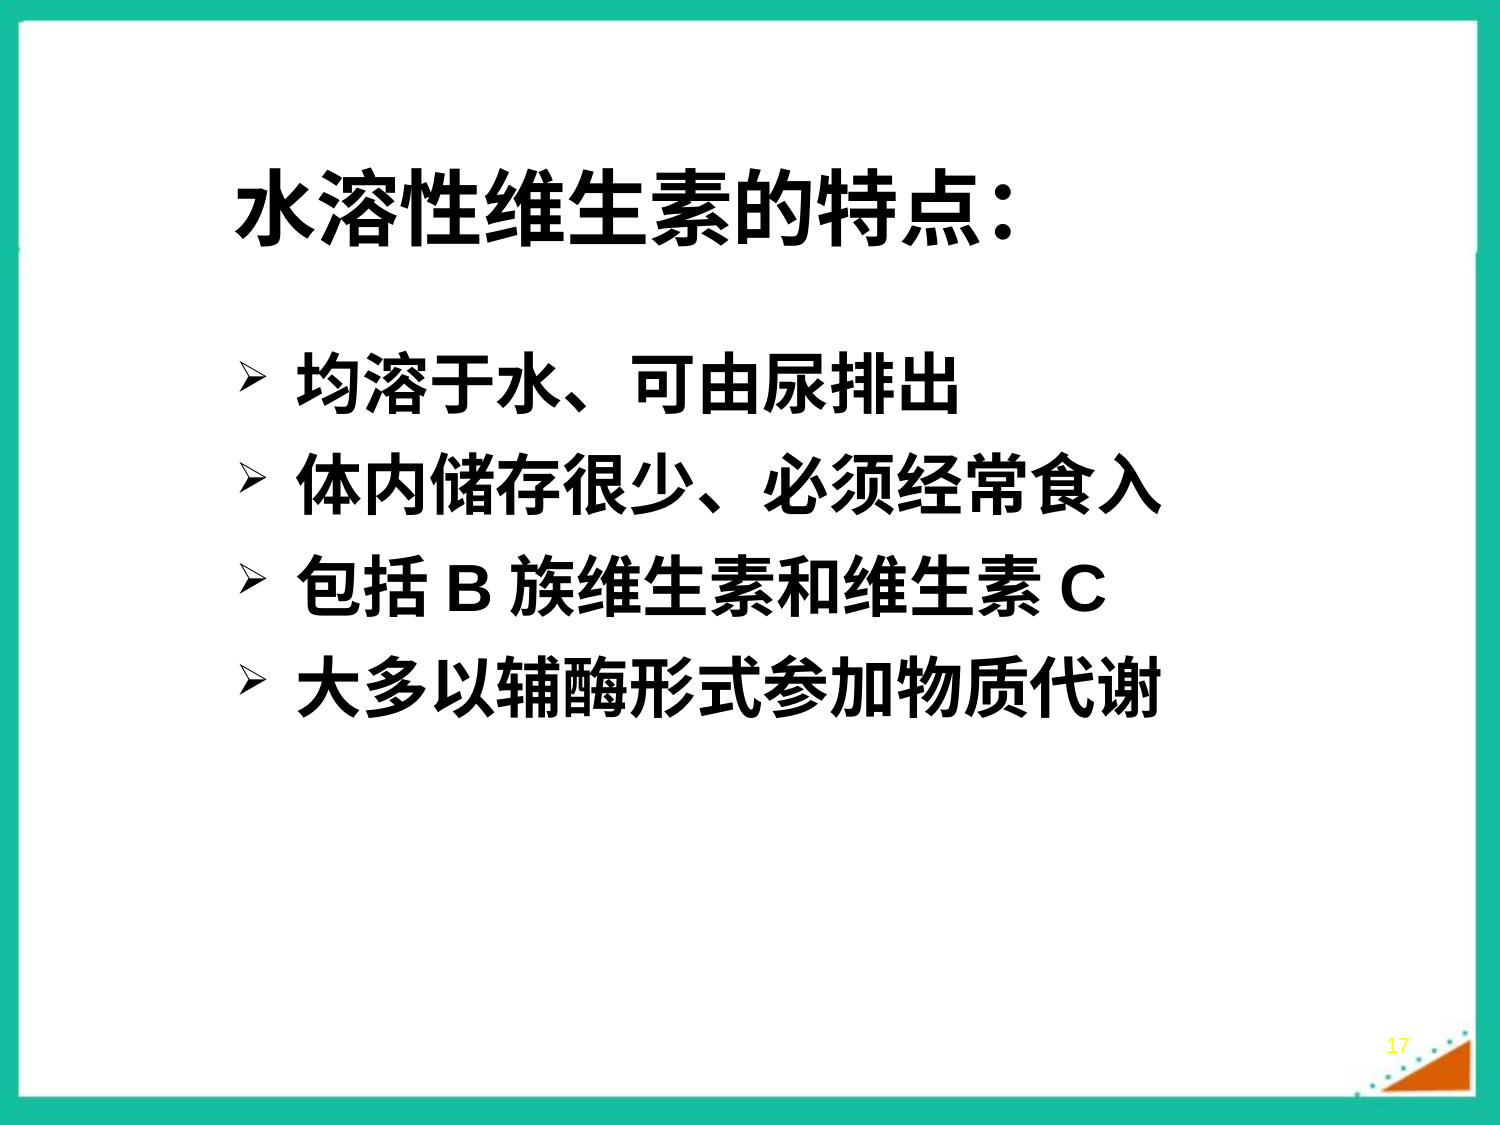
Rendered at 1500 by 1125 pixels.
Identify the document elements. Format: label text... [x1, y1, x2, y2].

list 均溶于水、可由尿排出 体内储存很少、必须经常食入 包括B族维生素和维生素C 大多以辅酶形式参加物质代谢 [118, 326, 1306, 823]
slide_number 17 [1074, 1024, 1425, 1103]
text_box 水溶性维生素的特点： [218, 148, 1093, 264]
picture [0, 0, 1500, 1125]
